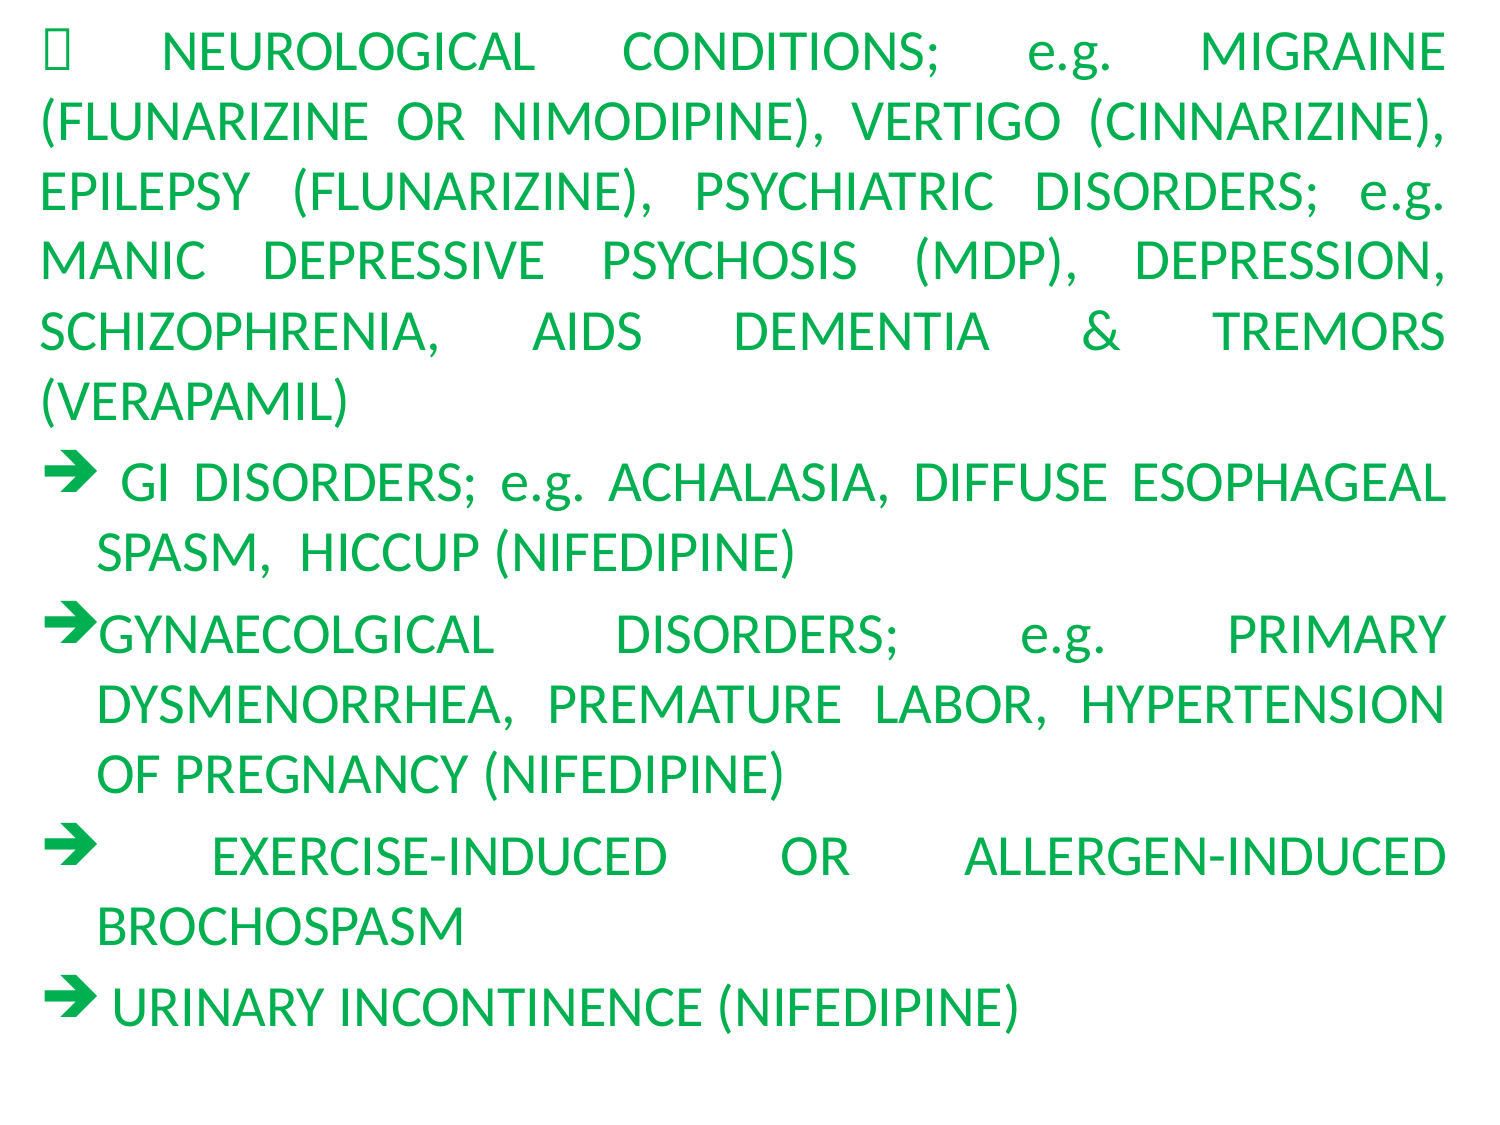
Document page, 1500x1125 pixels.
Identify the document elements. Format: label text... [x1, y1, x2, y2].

list  NEUROLOGICAL CONDITIONS; e.g. MIGRAINE (FLUNARIZINE OR NIMODIPINE), VERTIGO (CINNARIZINE), EPILEPSY (FLUNARIZINE), PSYCHIATRIC DISORDERS; e.g. MANIC DEPRESSIVE PSYCHOSIS (MDP), DEPRESSION, SCHIZOPHRENIA, AIDS DEMENTIA & TREMORS (VERAPAMIL) GI DISORDERS; e.g. ACHALASIA, DIFFUSE ESOPHAGEAL SPASM, HICCUP (NIFEDIPINE) GYNAECOLGICAL DISORDERS; e.g. PRIMARY DYSMENORRHEA, PREMATURE LABOR, HYPERTENSION OF PREGNANCY (NIFEDIPINE) EXERCISE-INDUCED OR ALLERGEN-INDUCED BROCHOSPASM URINARY INCONTINENCE (NIFEDIPINE) [24, 4, 1463, 1092]
